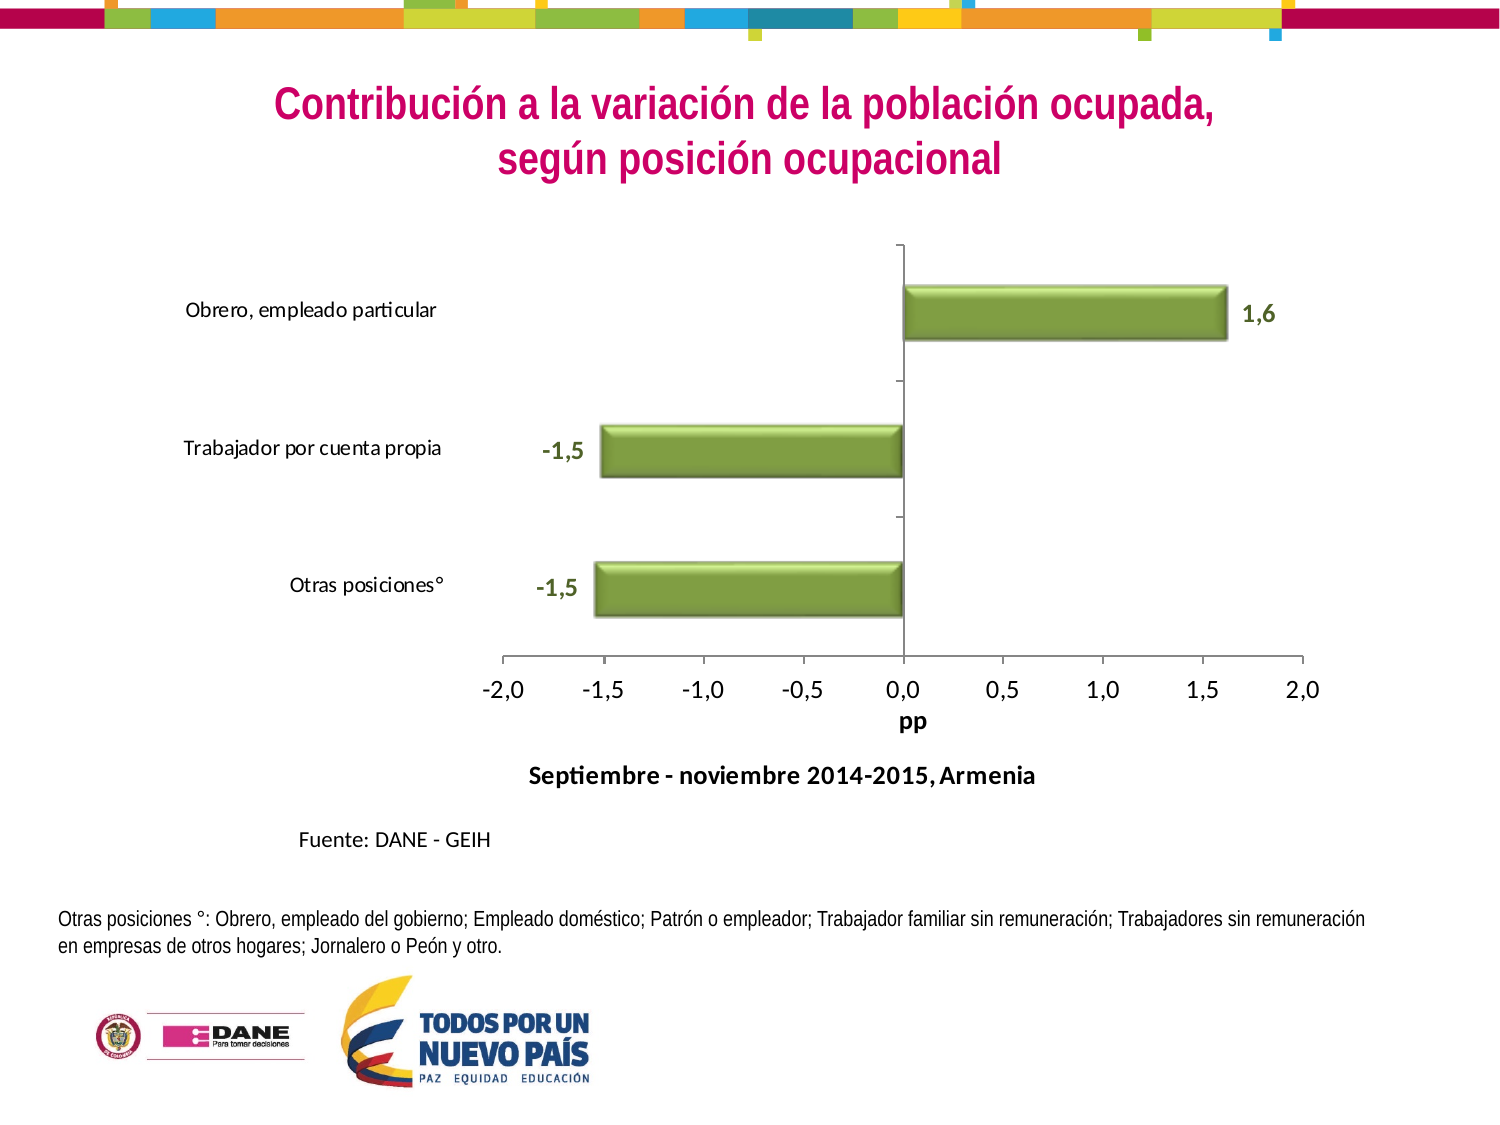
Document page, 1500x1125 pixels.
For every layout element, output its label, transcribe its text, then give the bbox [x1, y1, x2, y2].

text_box Contribución a la variación de la población ocupada, según posición ocupacional [253, 66, 1247, 191]
text_box Otras posiciones °: Obrero, empleado del gobierno; Empleado doméstico; Patrón o empleador; Trabajador familiar sin remuneración; Trabajadores sin remuneración en empresas de otros hogares; Jornalero o Peón y otro. [43, 897, 1402, 965]
picture [52, 965, 632, 1118]
text_box Fuente: DANE - GEIH [284, 817, 512, 860]
picture [0, 0, 1500, 41]
picture [165, 243, 1335, 796]
